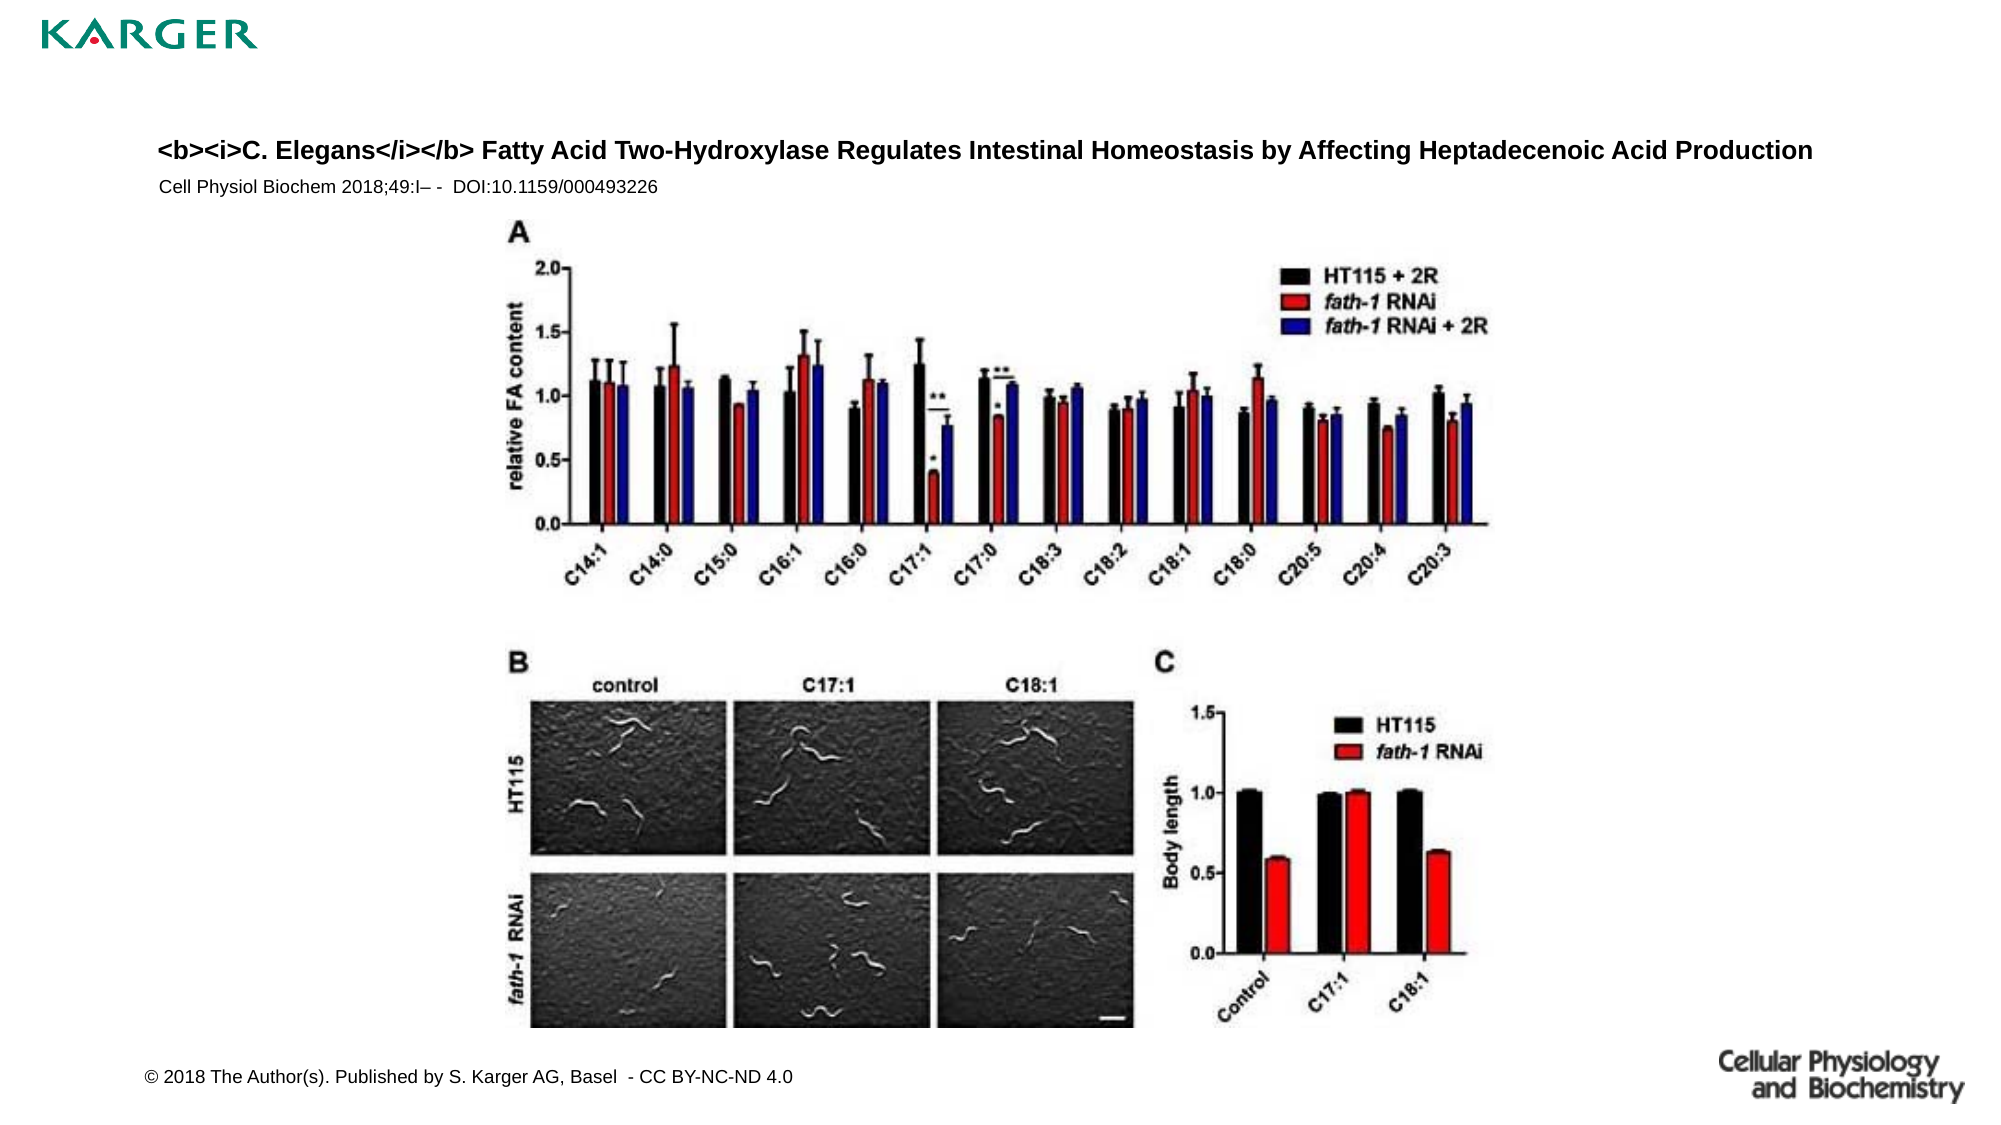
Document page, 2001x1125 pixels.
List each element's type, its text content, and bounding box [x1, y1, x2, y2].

title <b><i>C. Elegans</i></b> Fatty Acid Two-Hydroxylase Regulates Intestinal Homeostasis by Affecting Heptadecenoic Acid Production [142, 112, 1861, 173]
picture [505, 219, 1495, 1029]
picture [42, 17, 258, 49]
list © 2018 The Author(s). Published by S. Karger AG, Basel - CC BY-NC-ND 4.0 [128, 1012, 1643, 1088]
picture [1719, 1048, 1966, 1104]
list Cell Physiol Biochem 2018;49:I– - DOI:10.1159/000493226 [142, 176, 1858, 220]
